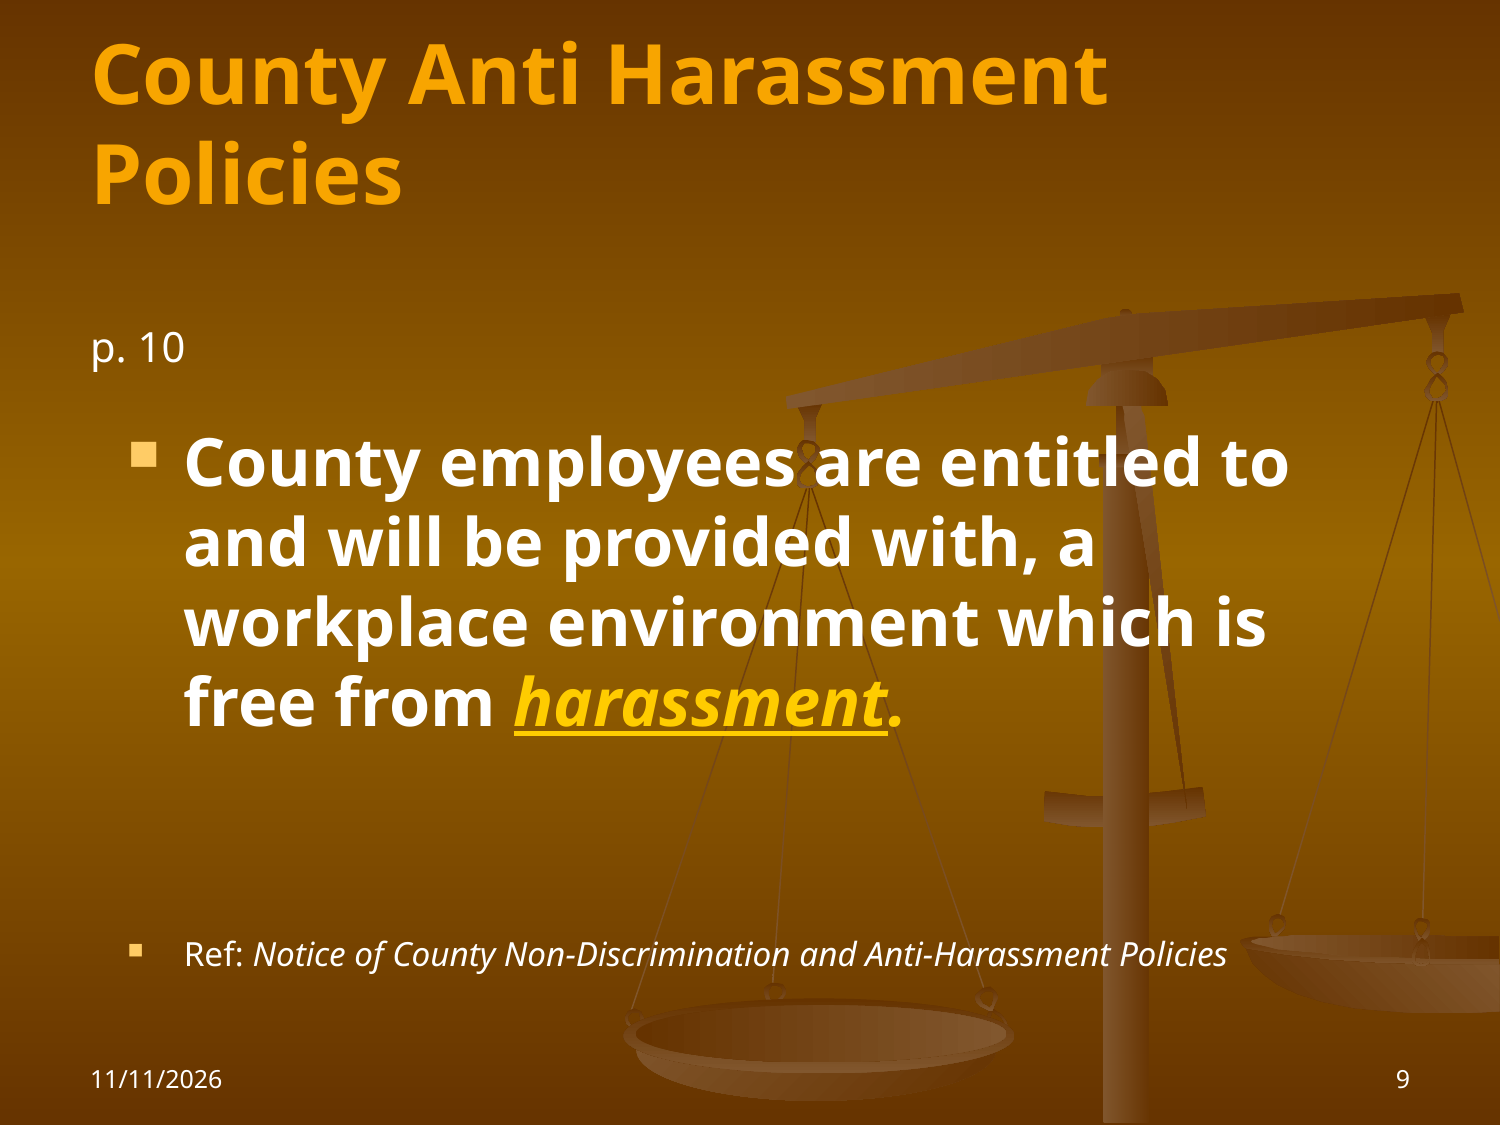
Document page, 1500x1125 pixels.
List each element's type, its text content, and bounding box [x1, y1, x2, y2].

title County Anti Harassment Policies p. 10 [74, 87, 1426, 305]
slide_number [74, 1029, 426, 1106]
list County employees are entitled to and will be provided with, a workplace environment which is free from harassment. Ref: Notice of County Non-Discrimination and Anti-Harassment Policies [112, 412, 1376, 1031]
slide_number 9 [1074, 1029, 1426, 1106]
